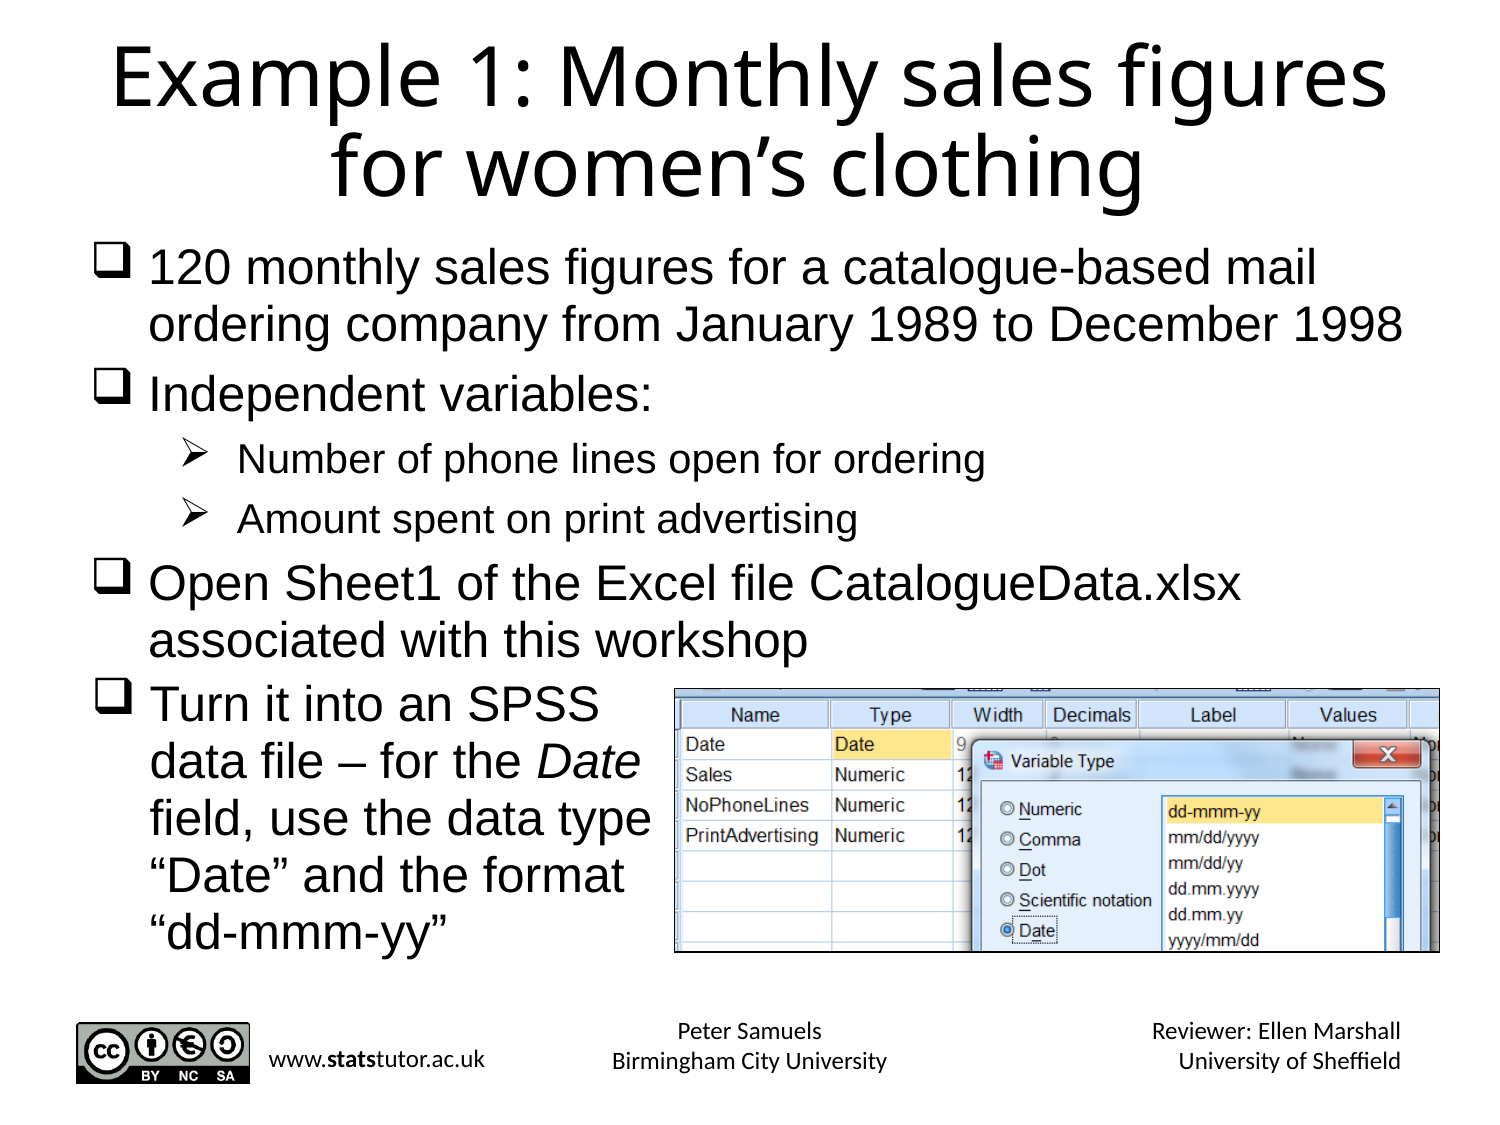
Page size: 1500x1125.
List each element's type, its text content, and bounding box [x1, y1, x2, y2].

text_box Peter Samuels Birmingham City University [549, 1007, 951, 1083]
text_box Reviewer: Ellen Marshall University of Sheffield [1038, 1007, 1417, 1083]
text_box Turn it into an SPSS data file – for the Date field, use the data type “Date” and the format “dd-mmm-yy” [76, 668, 680, 969]
picture [675, 688, 1440, 952]
list 120 monthly sales figures for a catalogue-based mail ordering company from January 1989 to December 1998 Independent variables: Number of phone lines open for ordering Amount spent on print advertising Open Sheet1 of the Excel file CatalogueData.xlsx associated with this workshop [75, 231, 1447, 693]
title Example 1: Monthly sales figures for women’s clothing [75, 30, 1425, 219]
text_box www.statstutor.ac.uk [254, 1035, 573, 1080]
picture [76, 1022, 251, 1084]
